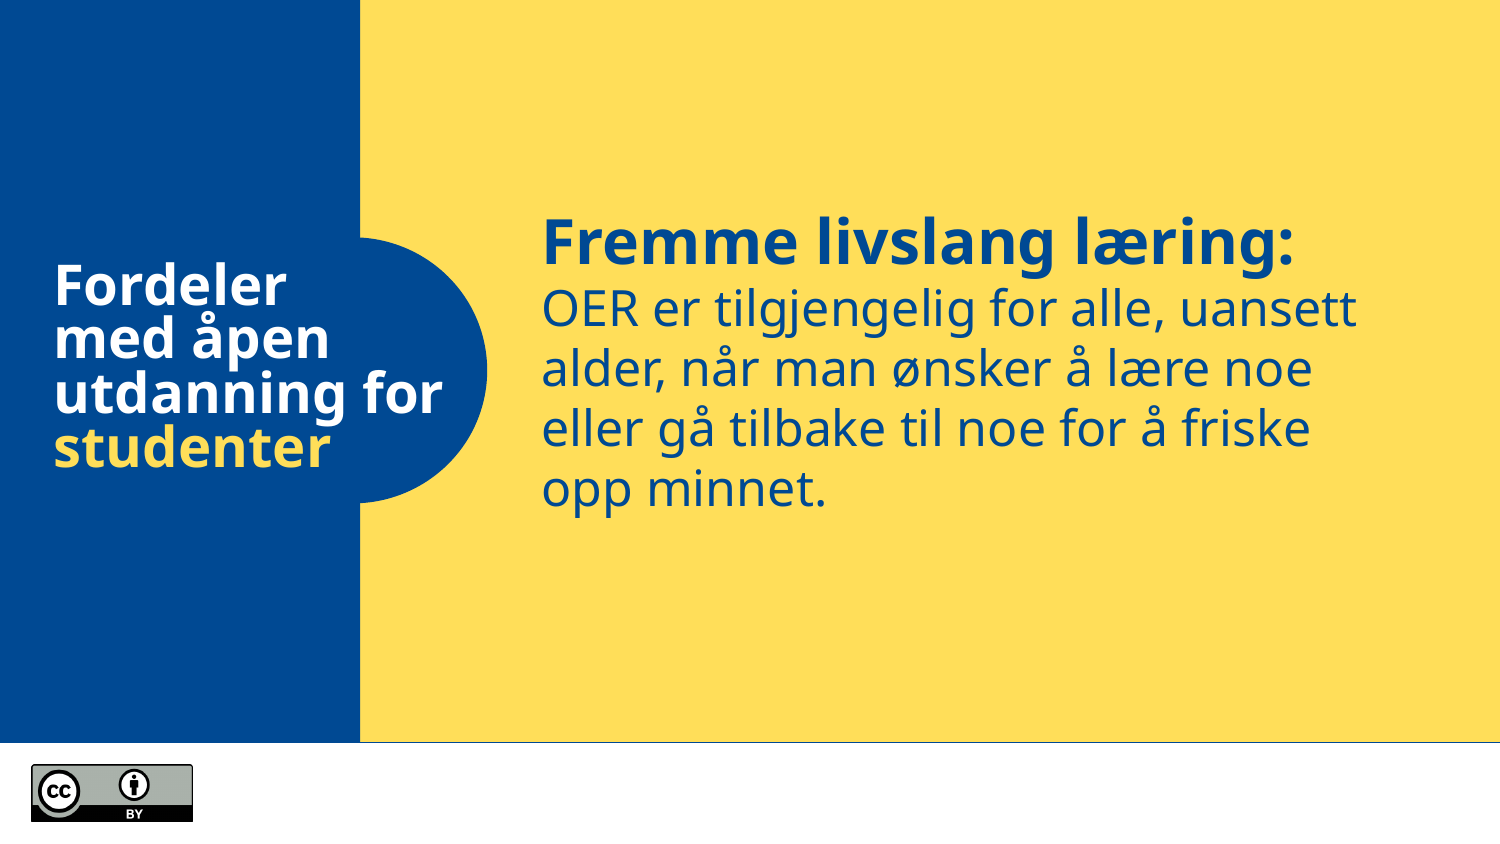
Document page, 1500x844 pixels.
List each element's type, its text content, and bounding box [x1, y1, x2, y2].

text_box [300, 493, 405, 504]
text_box [0, 0, 361, 742]
text_box Fremme livslang læring: OER er tilgjengelig for alle, uansett alder, når man ønsker å lære noe eller gå tilbake til noe for å friske opp minnet. [526, 186, 1420, 656]
text_box [471, 306, 488, 434]
text_box Fordeler med åpen utdanning for studenter [38, 246, 471, 493]
text_box [304, 237, 401, 246]
picture [31, 764, 193, 822]
text_box [0, 750, 1500, 844]
